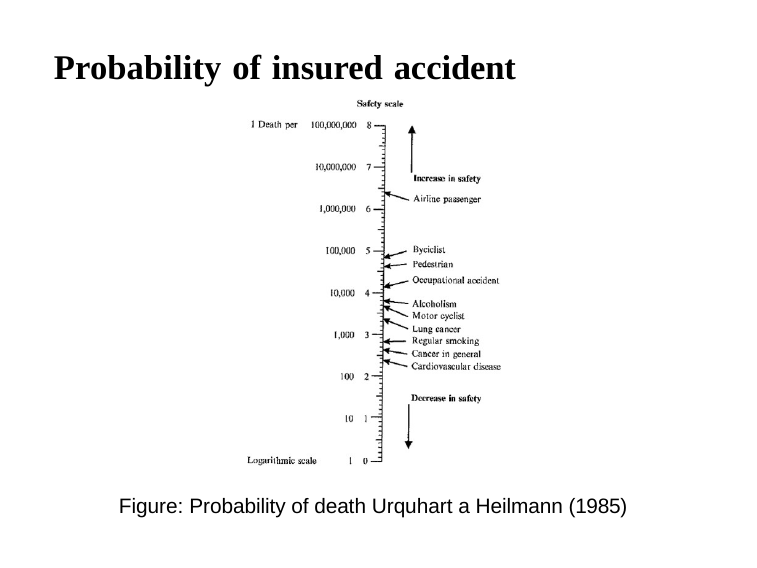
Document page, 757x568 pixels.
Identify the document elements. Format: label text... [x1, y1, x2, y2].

picture [247, 99, 501, 466]
title Probability of insured accident [51, 15, 705, 114]
text_box Figure: Probability of death Urquhart a Heilmann (1985) [116, 490, 633, 518]
